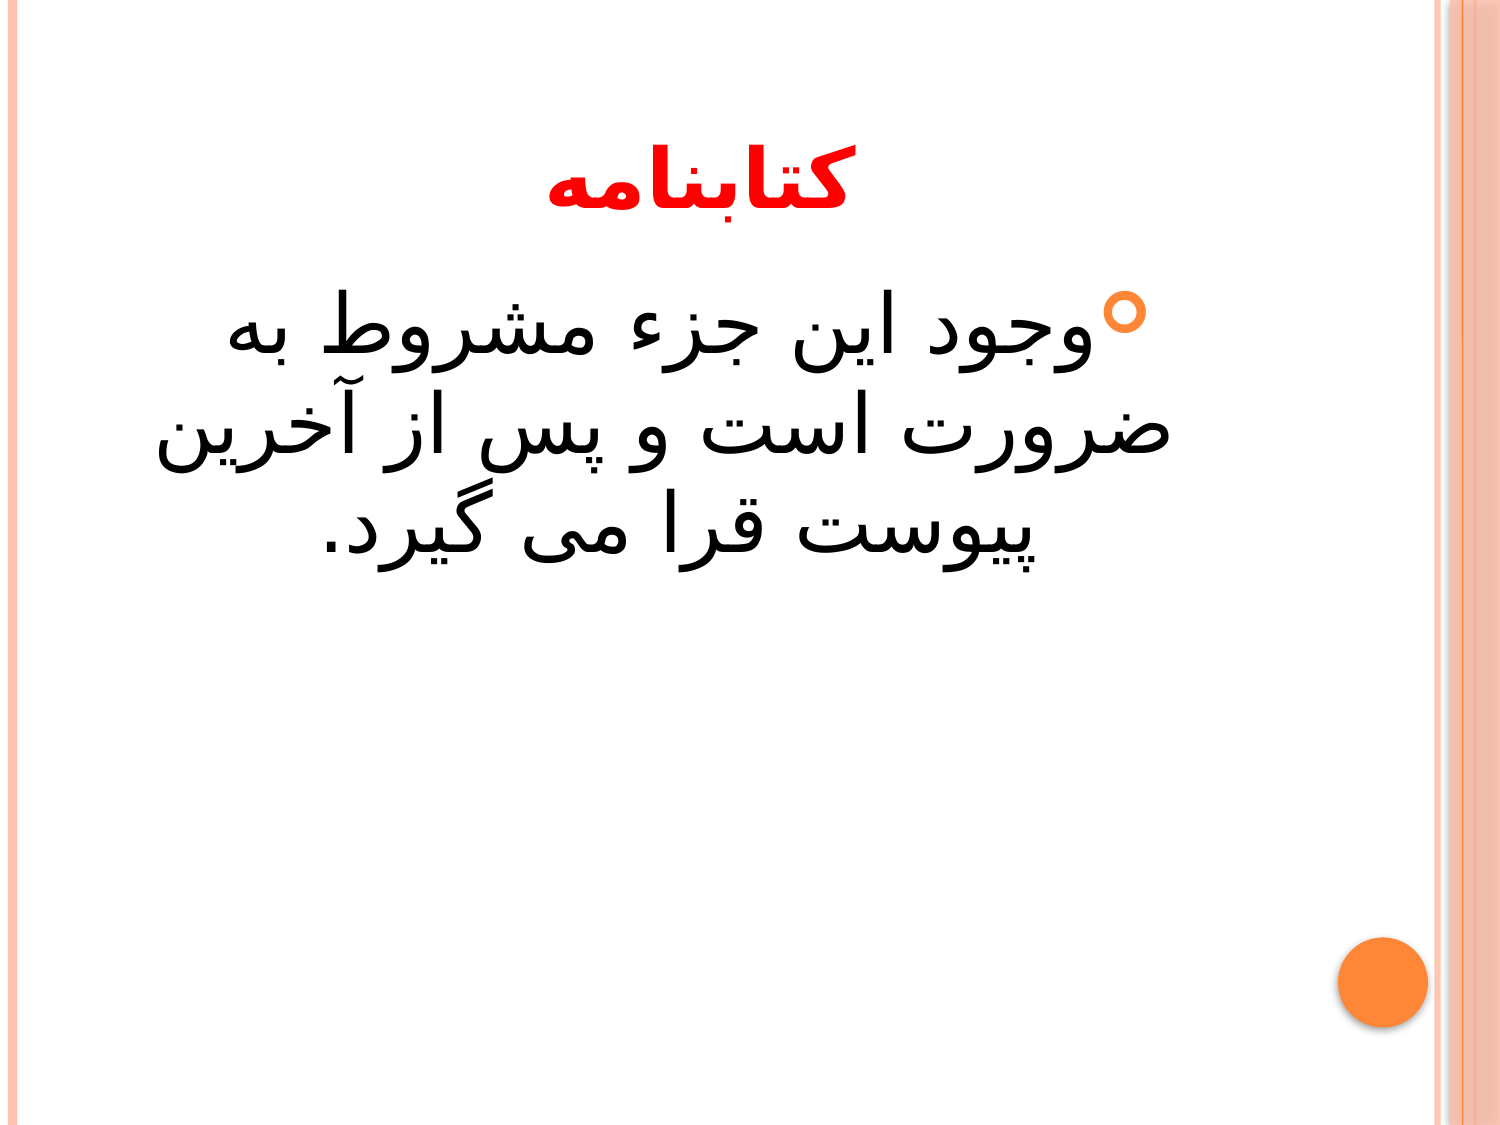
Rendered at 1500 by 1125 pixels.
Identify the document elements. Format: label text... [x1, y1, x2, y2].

title کتابنامه [75, 45, 1300, 233]
list وجود این جزء مشروط به ضرورت است و پس از آخرین پیوست قرا می گیرد. [75, 262, 1300, 1062]
